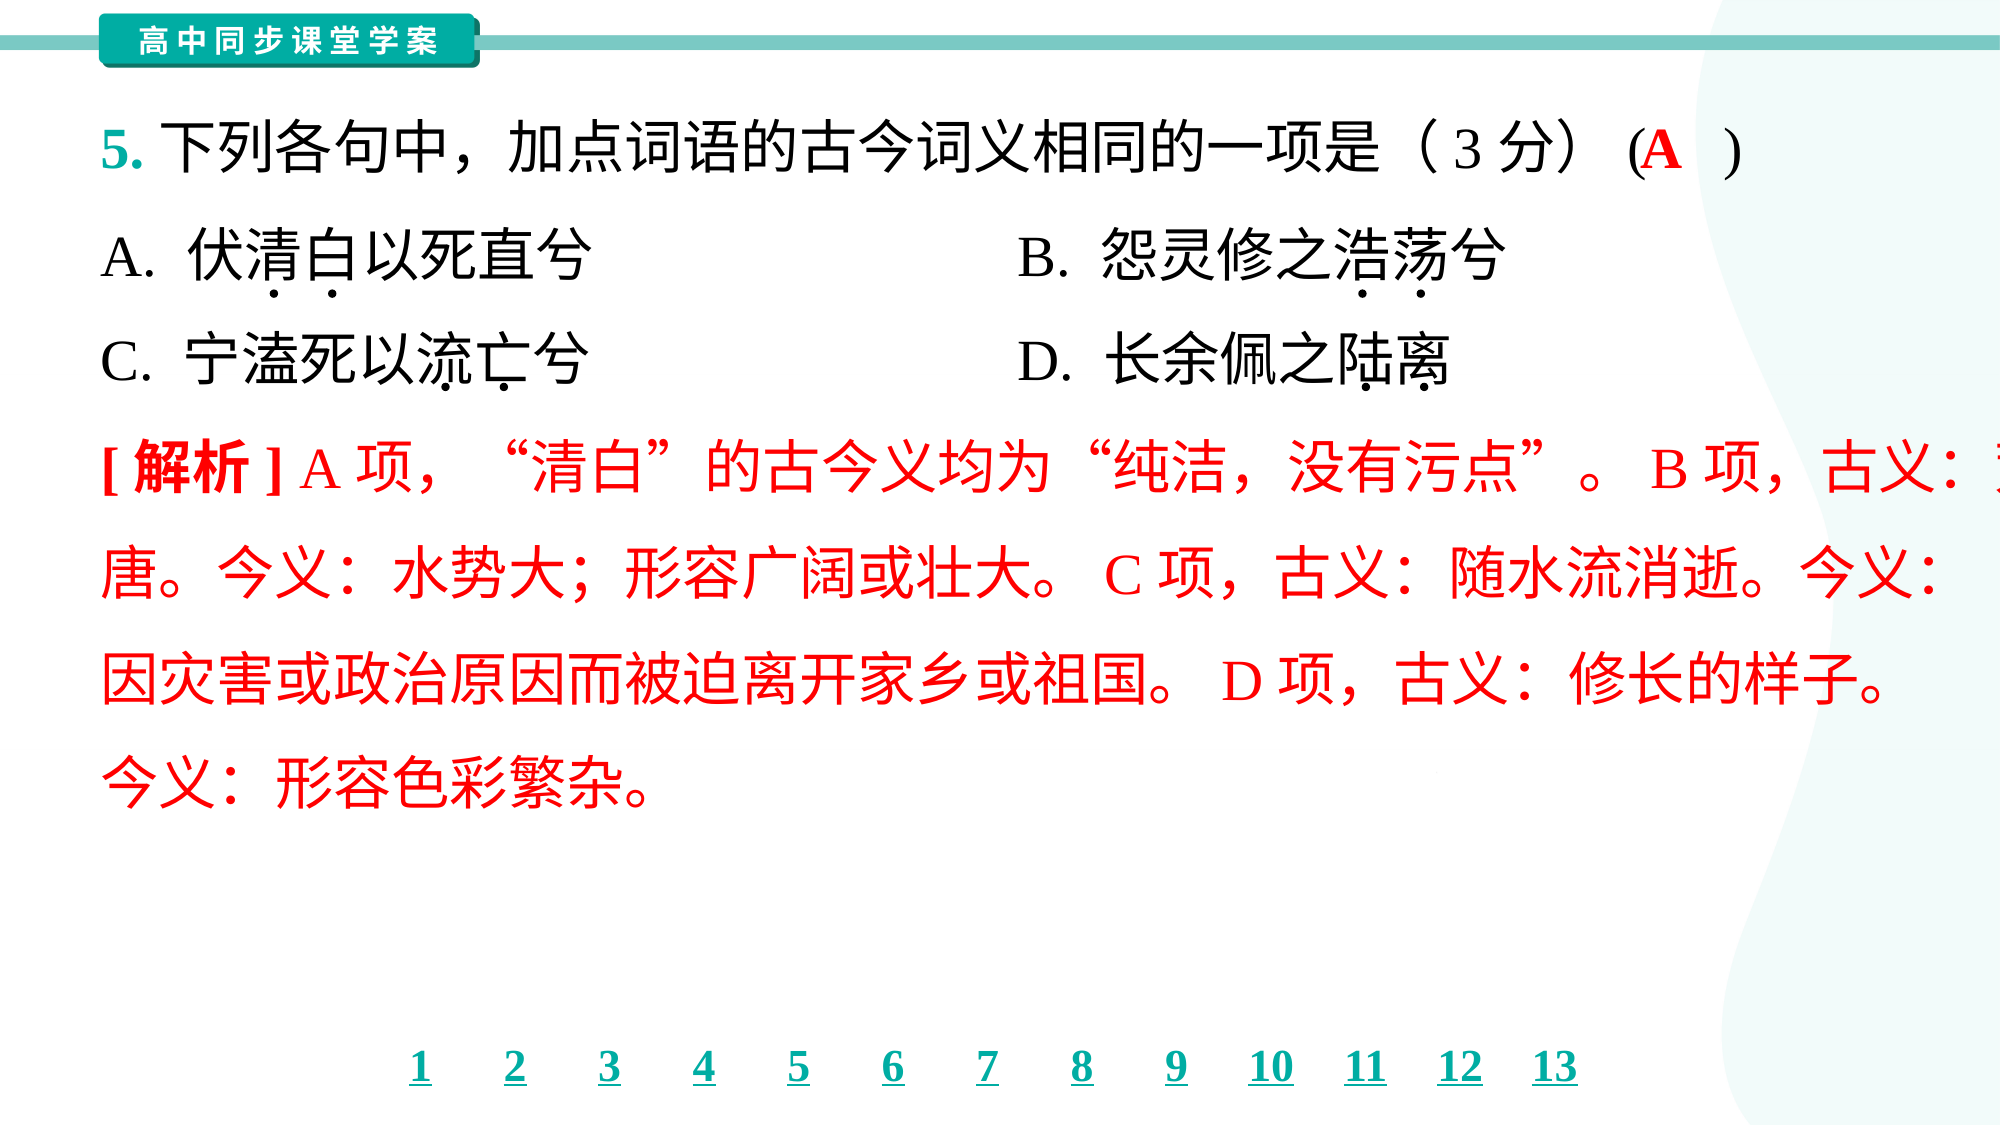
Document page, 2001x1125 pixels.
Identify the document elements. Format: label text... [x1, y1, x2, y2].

text_box 5.下列各句中，加点词语的古今词义相同的一项是（3分）( ) [1704, 76, 1899, 169]
text_box A [1618, 75, 1704, 169]
text_box [1361, 382, 1371, 392]
text_box A. 伏清白以死直兮 B. 怨灵修之浩荡兮 C. 宁溘死以流亡兮 D. 长余佩之陆离 [100, 182, 1899, 381]
text_box [499, 382, 509, 392]
text_box [1419, 382, 1429, 392]
text_box [441, 382, 450, 392]
text_box [328, 289, 337, 298]
text_box [1416, 289, 1426, 298]
text_box [解析] A项，“清白”的古今义均为“纯洁，没有污点”。B项，古义：荒 唐。今义：水势大；形容广阔或壮大。C项，古义：随水流消逝。今义： 因灾害或政治原因而被迫离开家乡或祖国。D项，古义：修长的样子。 今义：形容色彩繁杂。 [100, 393, 1899, 806]
text_box [1358, 289, 1367, 298]
picture [0, 0, 2000, 1125]
text_box [269, 289, 279, 298]
text_box 5.下列各句中，加点词语的古今词义相同的一项是（3分）( ) [100, 76, 1618, 169]
